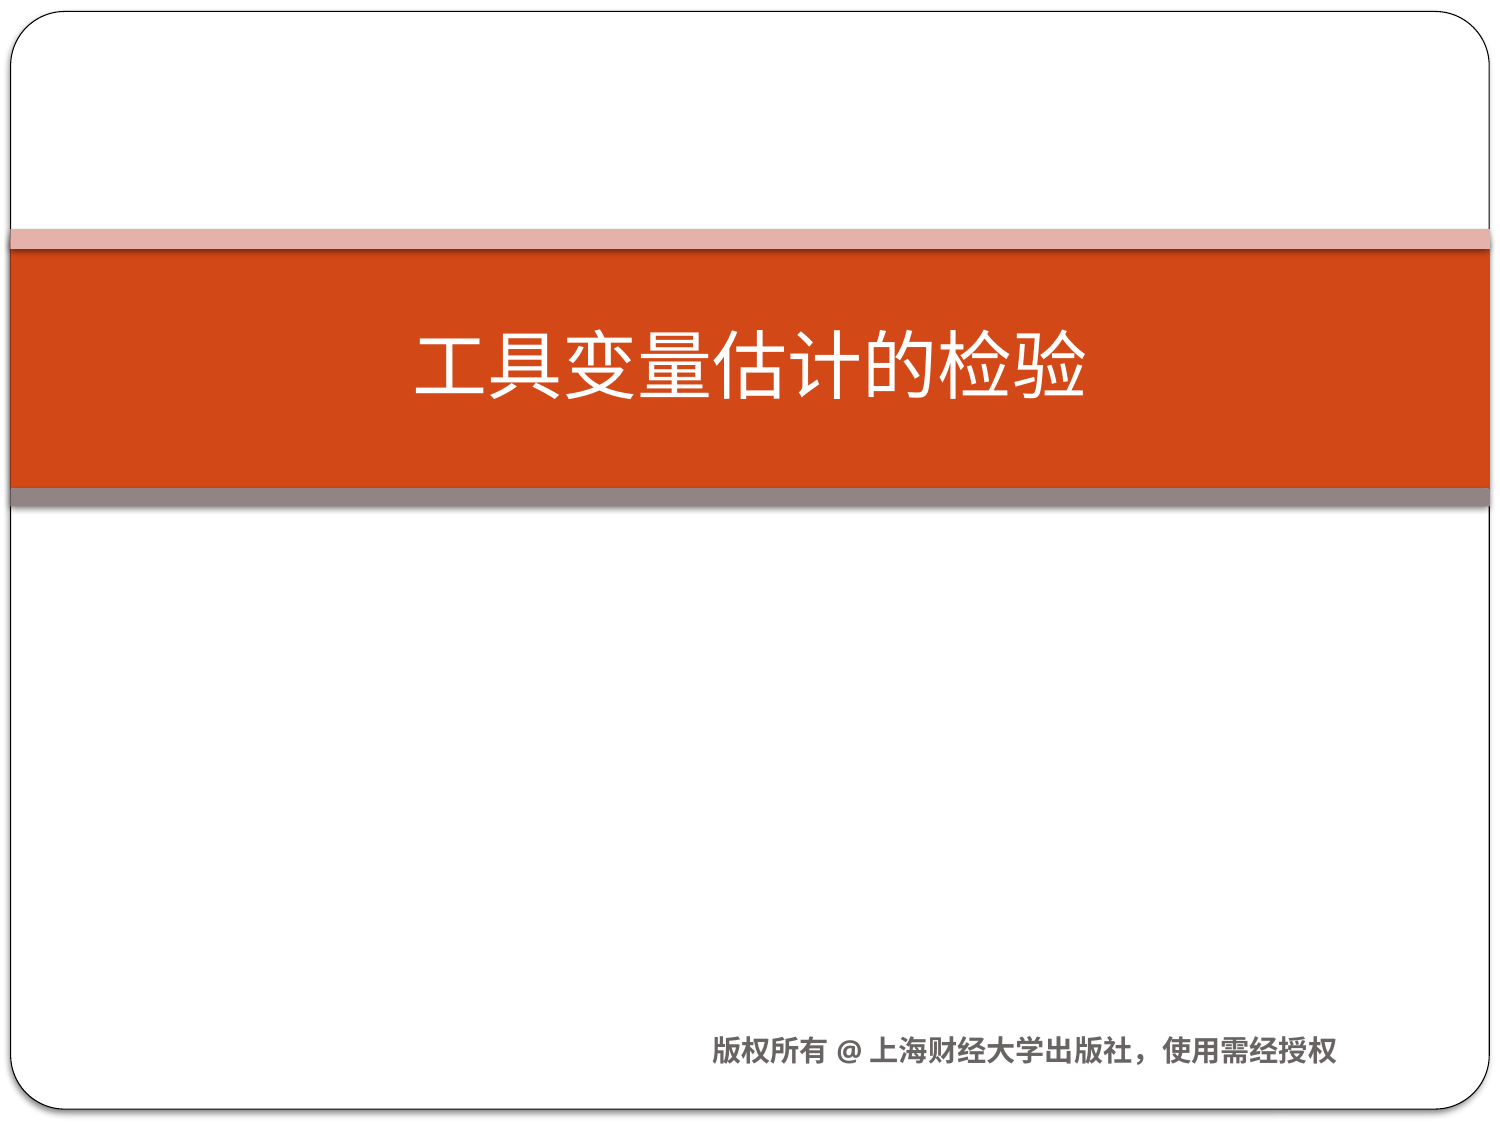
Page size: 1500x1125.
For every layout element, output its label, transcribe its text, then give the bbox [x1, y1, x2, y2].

title 工具变量估计的检验 [75, 247, 1425, 489]
footer 版权所有@上海财经大学出版社，使用需经授权 [612, 1012, 1438, 1088]
